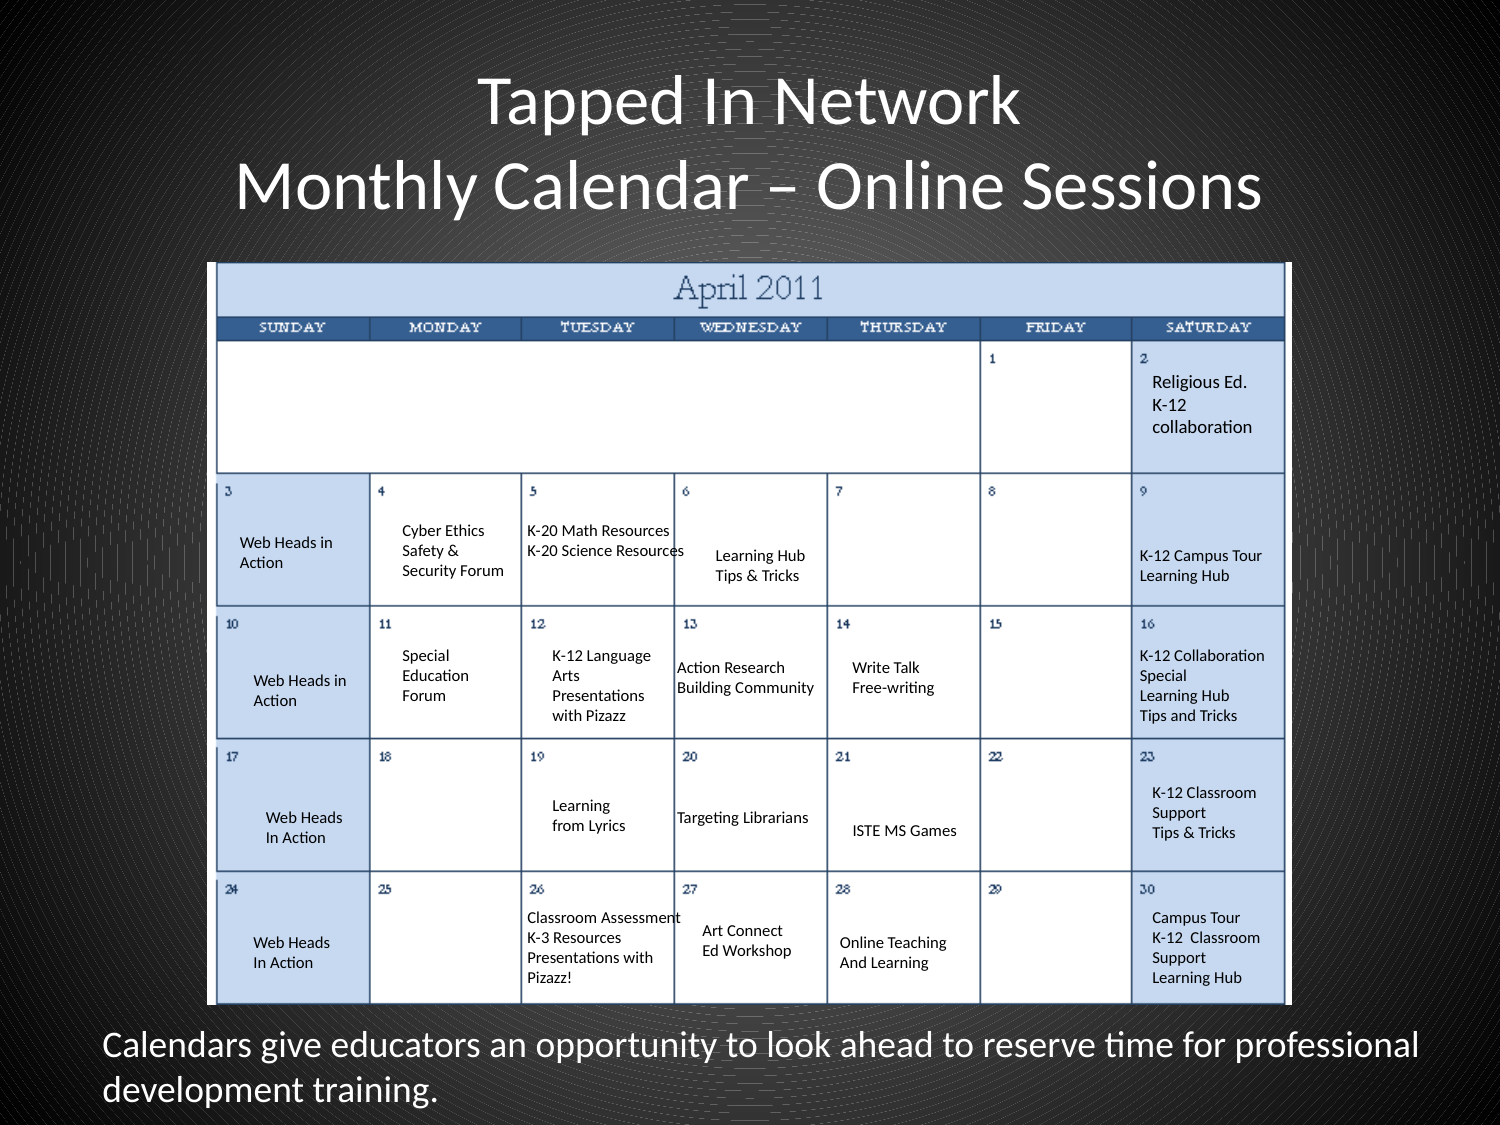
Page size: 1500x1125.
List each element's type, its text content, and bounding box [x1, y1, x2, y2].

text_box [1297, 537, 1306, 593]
text_box Calendars give educators an opportunity to look ahead to reserve time for professional development training. [87, 1012, 1451, 1125]
title Tapped In Network Monthly Calendar – Online Sessions [75, 45, 1425, 233]
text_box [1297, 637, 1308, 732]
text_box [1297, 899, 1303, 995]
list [207, 262, 1293, 1006]
